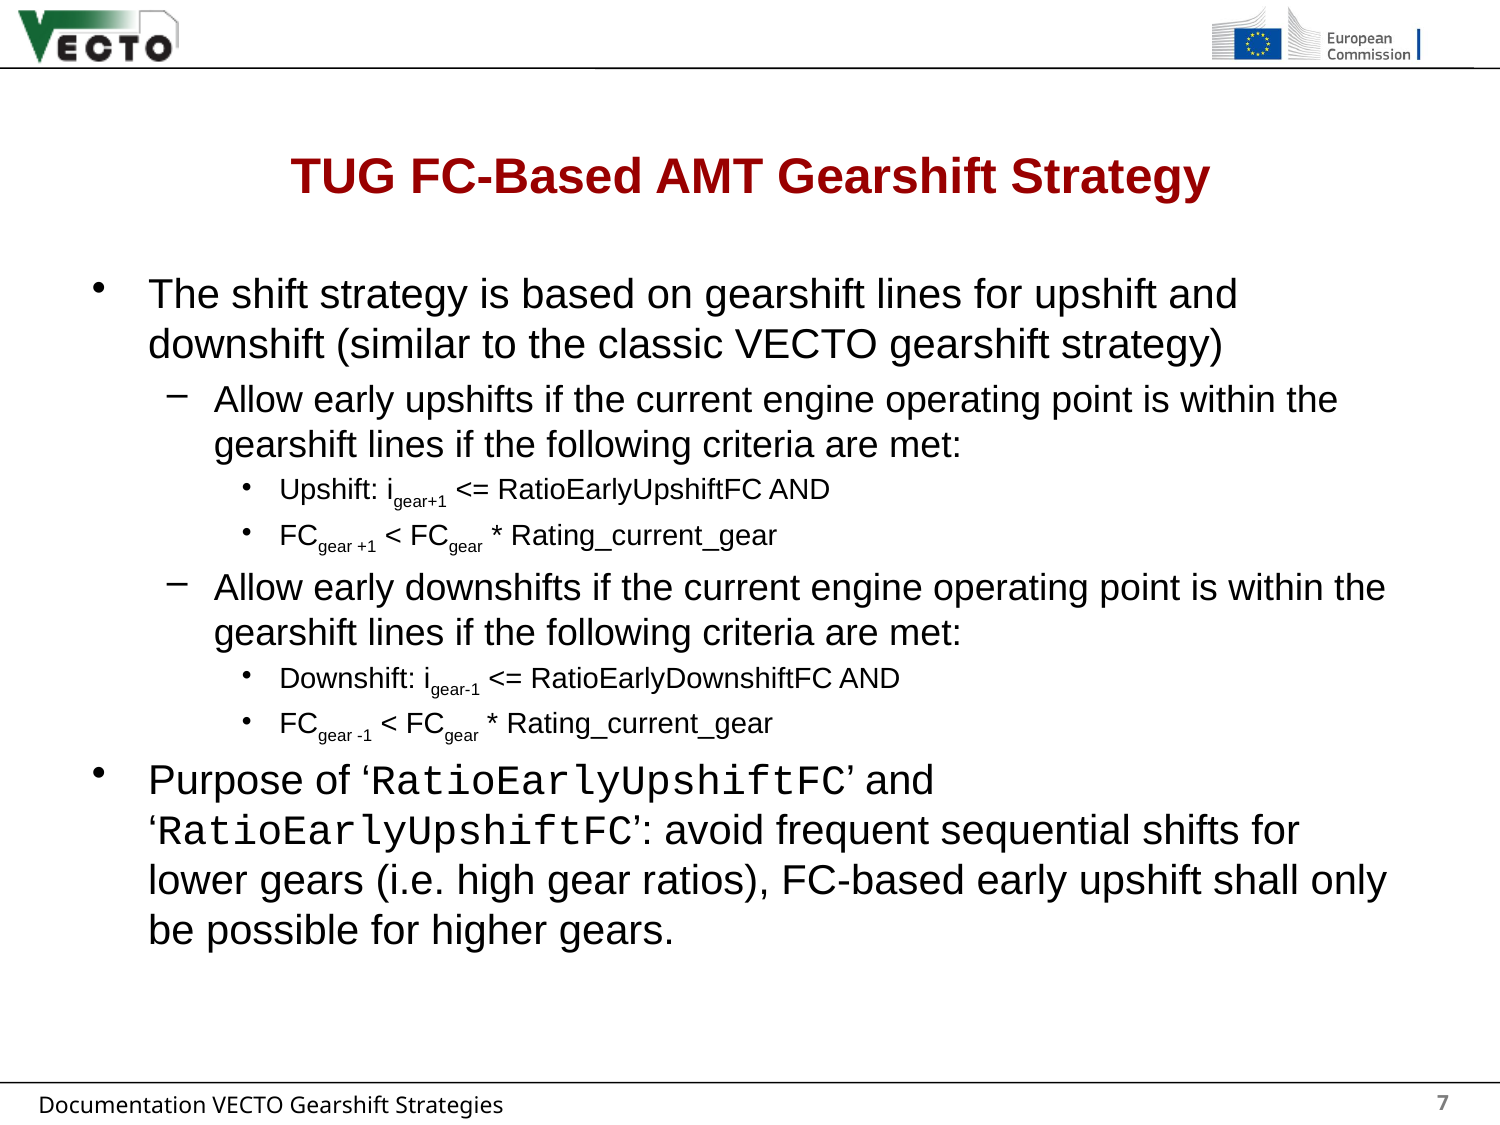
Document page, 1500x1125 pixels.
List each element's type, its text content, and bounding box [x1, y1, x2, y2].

picture [1212, 6, 1446, 64]
list The shift strategy is based on gearshift lines for upshift and downshift (similar to the classic VECTO gearshift strategy) Allow early upshifts if the current engine operating point is within the gearshift lines if the following criteria are met: Upshift: igear+1 <= RatioEarlyUpshiftFC AND FCgear +1 < FCgear * Rating_current_gear Allow early downshifts if the current engine operating point is within the gearshift lines if the following criteria are met: Downshift: igear-1 <= RatioEarlyDownshiftFC AND FCgear -1 < FCgear * Rating_current_gear Purpose of ‘RatioEarlyUpshiftFC’ and ‘RatioEarlyUpshiftFC’: avoid frequent sequential shifts for lower gears (i.e. high gear ratios), FC-based early upshift shall only be possible for higher gears. [76, 259, 1425, 1005]
picture [17, 9, 179, 65]
title TUG FC-Based AMT Gearshift Strategy [76, 117, 1425, 229]
